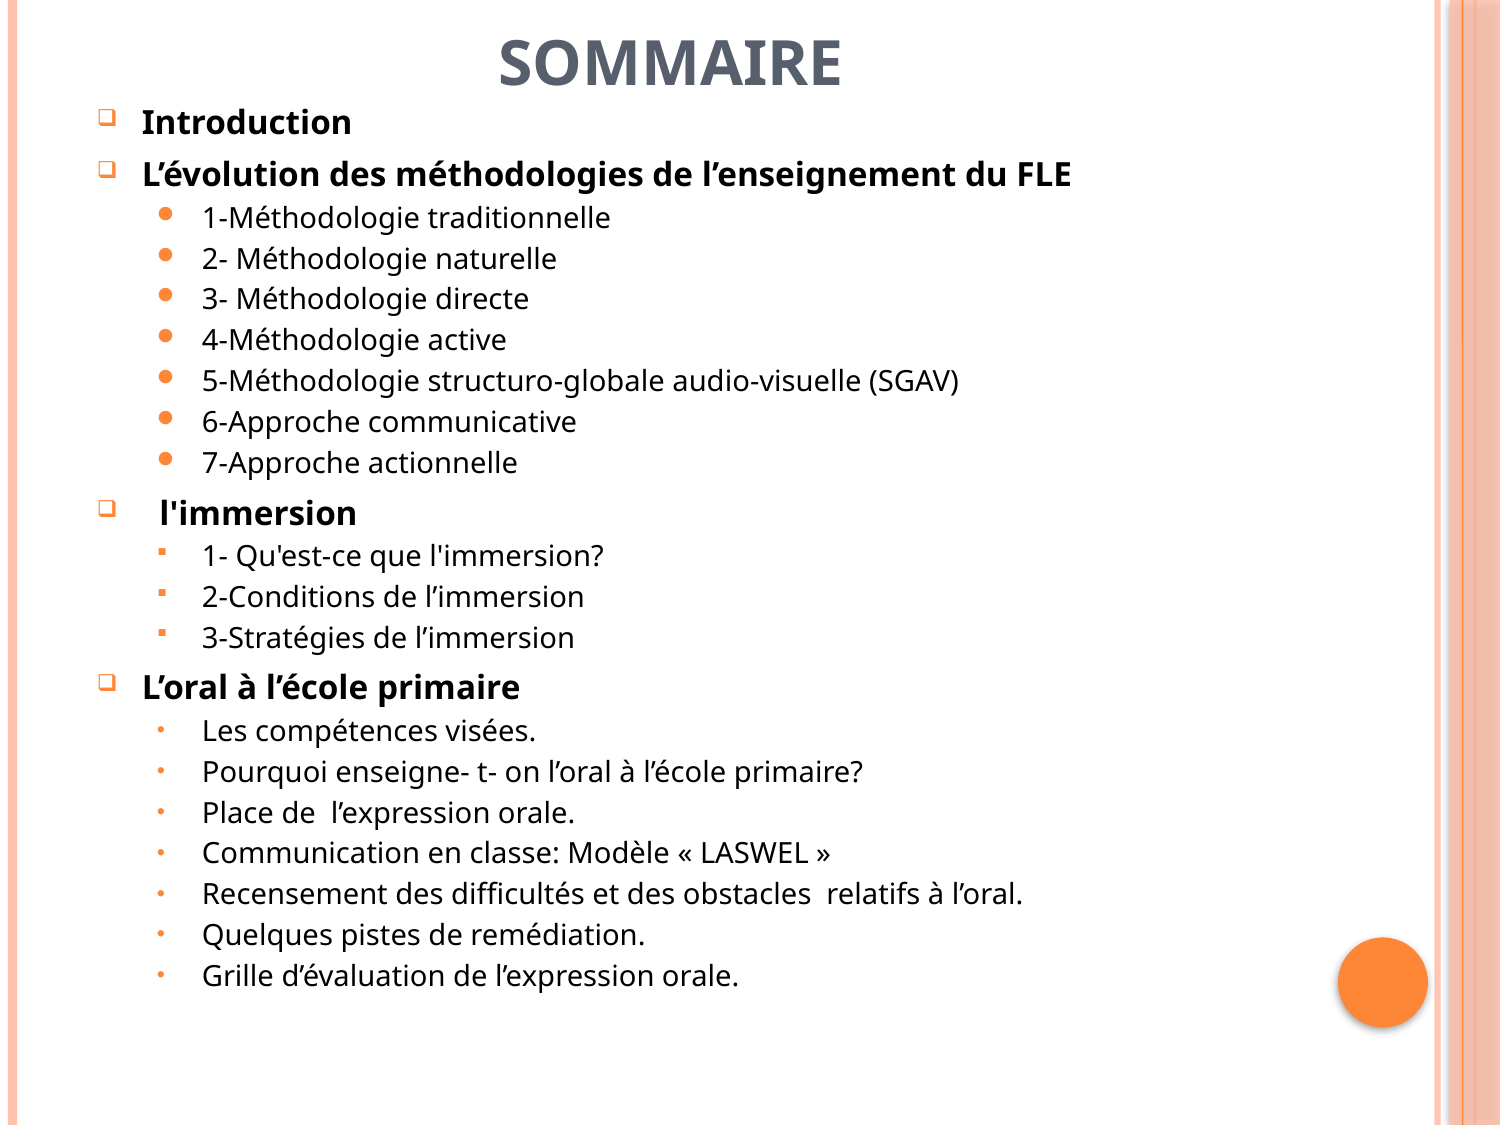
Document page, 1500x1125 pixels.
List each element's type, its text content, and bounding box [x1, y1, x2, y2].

title Sommaire [58, 0, 1284, 106]
list Introduction L’évolution des méthodologies de l’enseignement du FLE 1-Méthodologie traditionnelle 2- Méthodologie naturelle 3- Méthodologie directe 4-Méthodologie active 5-Méthodologie structuro-globale audio-visuelle (SGAV) 6-Approche communicative 7-Approche actionnelle l'immersion 1- Qu'est-ce que l'immersion? 2-Conditions de l’immersion 3-Stratégies de l’immersion L’oral à l’école primaire Les compétences visées. Pourquoi enseigne- t- on l’oral à l’école primaire? Place de l’expression orale. Communication en classe: Modèle « LASWEL » Recensement des difficultés et des obstacles relatifs à l’oral. Quelques pistes de remédiation. Grille d’évaluation de l’expression orale. [82, 93, 1307, 1032]
